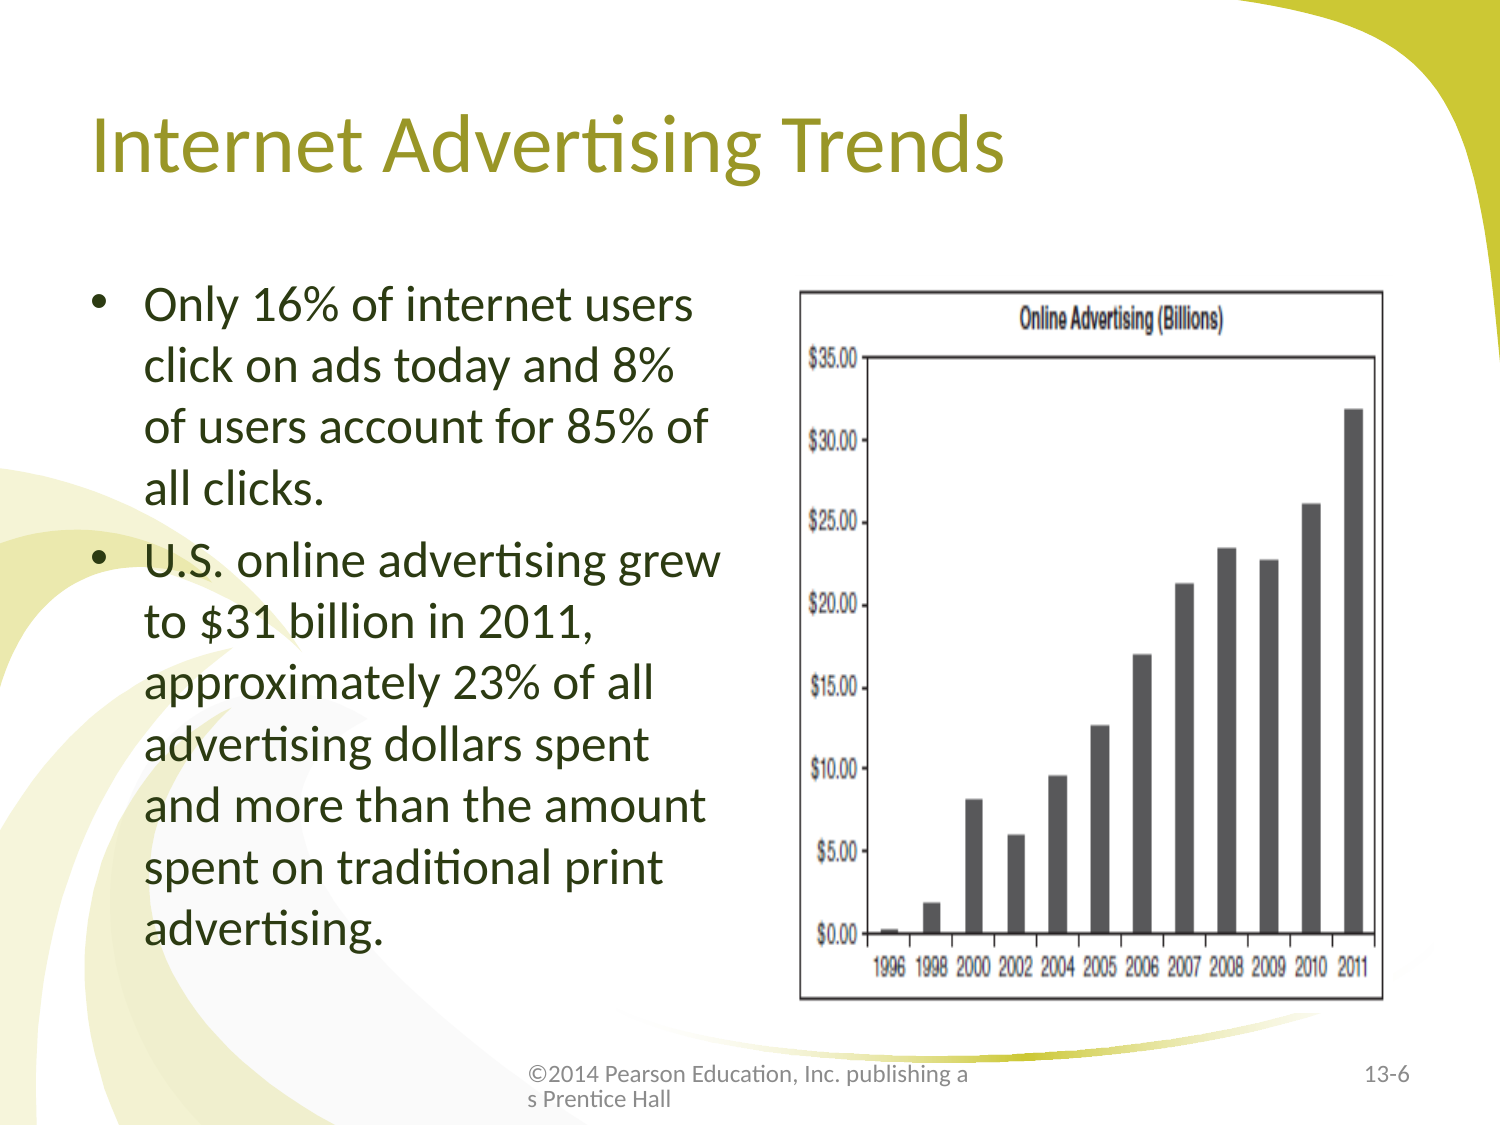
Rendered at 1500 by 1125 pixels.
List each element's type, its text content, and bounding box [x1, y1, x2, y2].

title Internet Advertising Trends [75, 45, 1425, 233]
slide_number 13-6 [1074, 1042, 1425, 1103]
footer ©2014 Pearson Education, Inc. publishing as Prentice Hall [512, 1042, 988, 1103]
list Only 16% of internet users click on ads today and 8% of users account for 85% of all clicks. U.S. online advertising grew to $31 billion in 2011, approximately 23% of all advertising dollars spent and more than the amount spent on traditional print advertising. [75, 262, 738, 1005]
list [795, 274, 1393, 1013]
